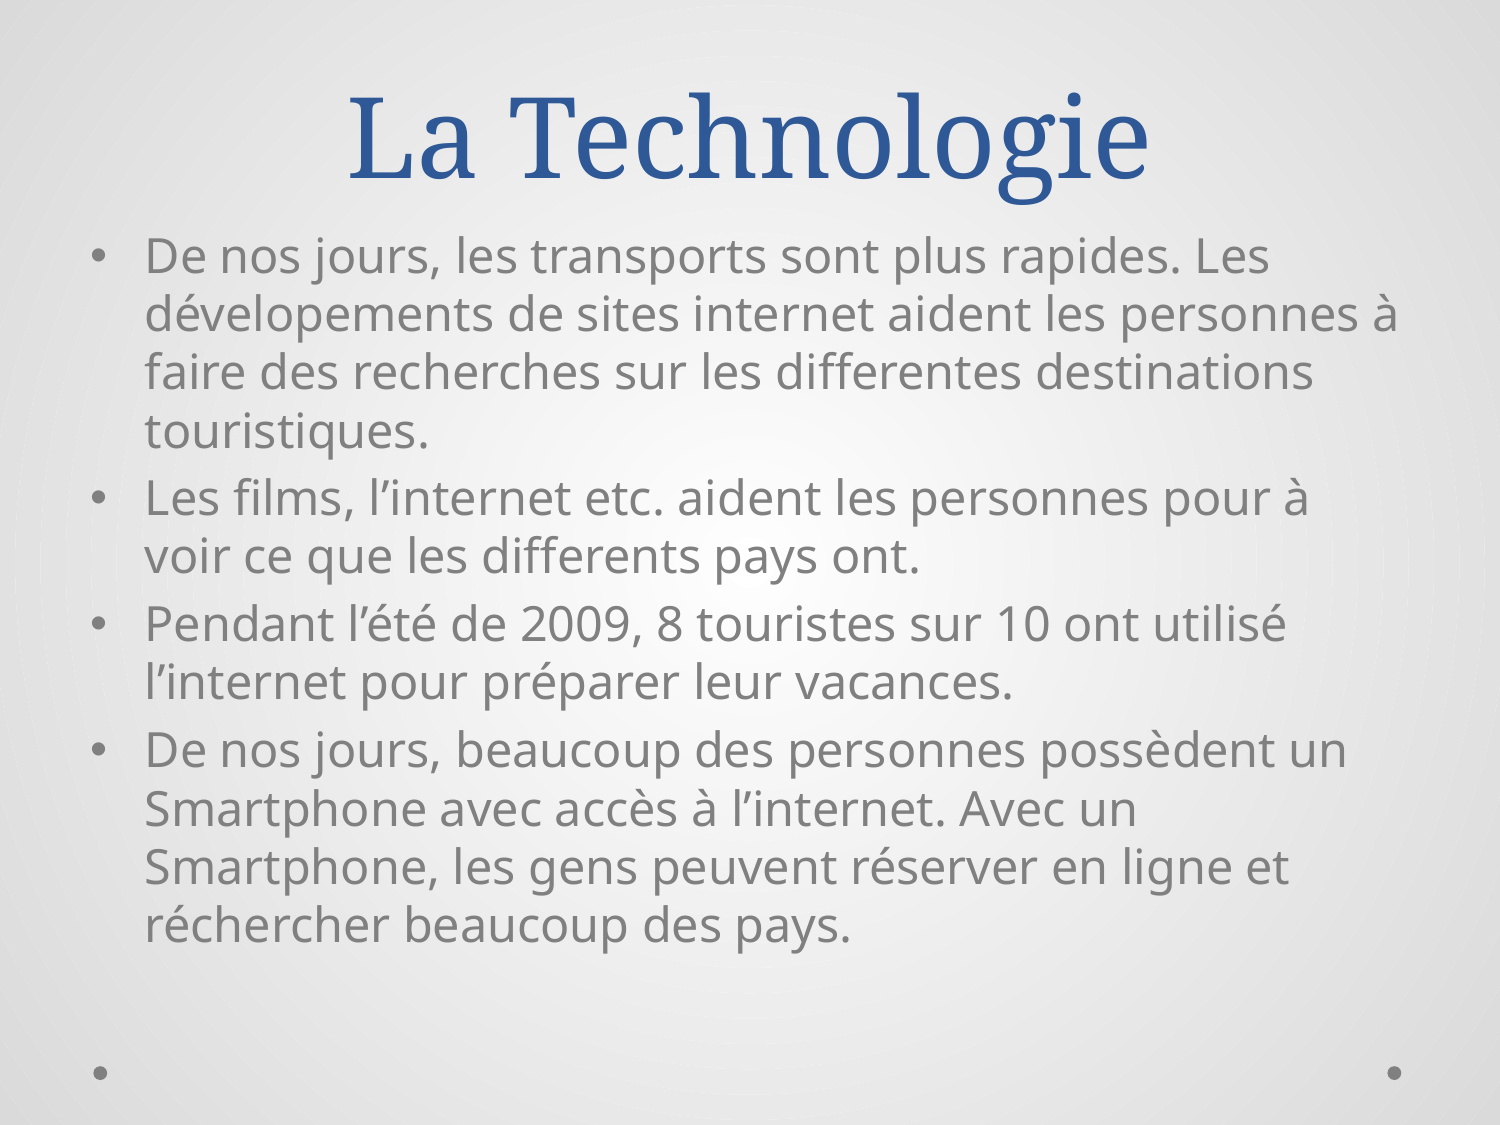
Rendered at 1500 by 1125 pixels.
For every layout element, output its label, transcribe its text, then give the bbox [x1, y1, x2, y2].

title La Technologie [75, 0, 1425, 210]
list De nos jours, les transports sont plus rapides. Les dévelopements de sites internet aident les personnes à faire des recherches sur les differentes destinations touristiques. Les films, l’internet etc. aident les personnes pour à voir ce que les differents pays ont. Pendant l’été de 2009, 8 touristes sur 10 ont utilisé l’internet pour préparer leur vacances. De nos jours, beaucoup des personnes possèdent un Smartphone avec accès à l’internet. Avec un Smartphone, les gens peuvent réserver en ligne et réchercher beaucoup des pays. [75, 217, 1425, 960]
